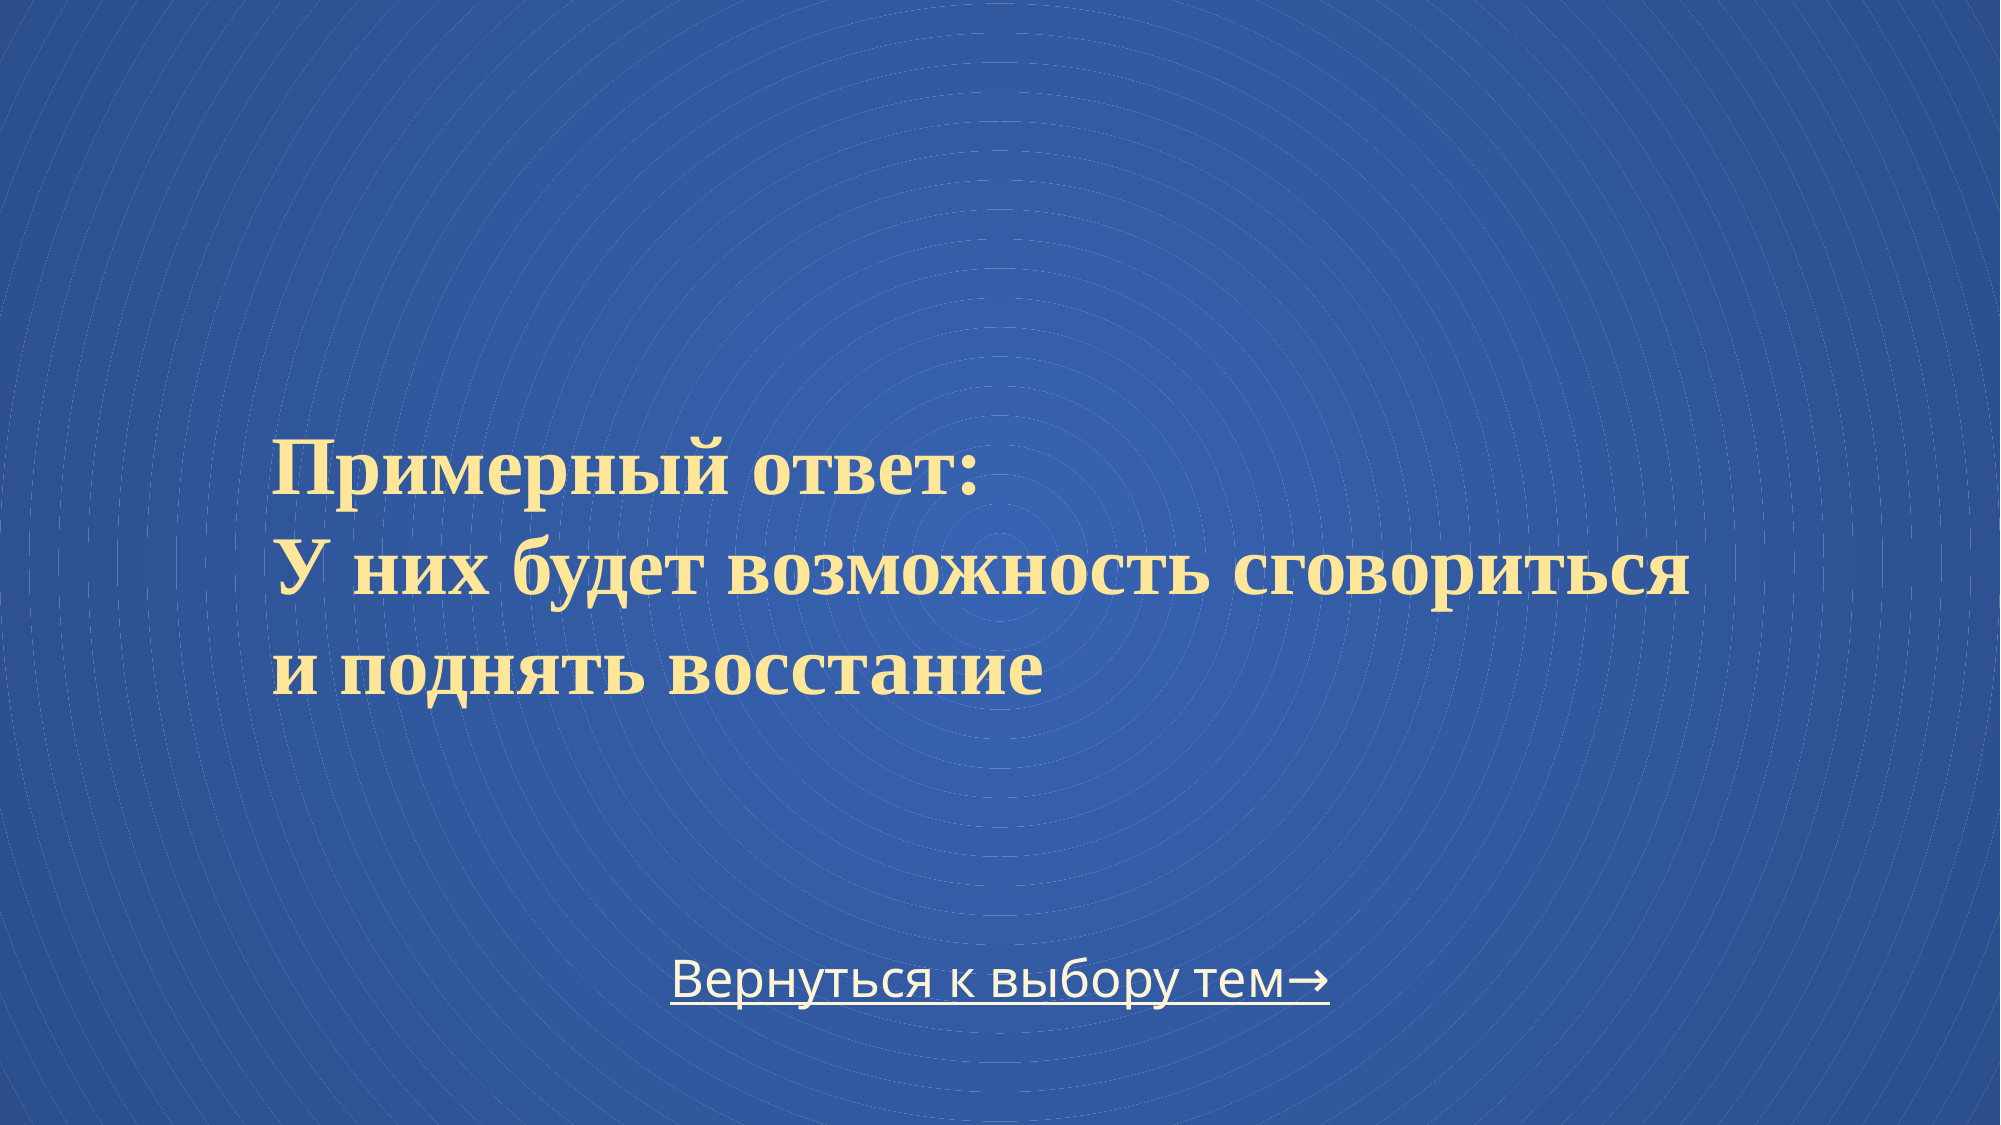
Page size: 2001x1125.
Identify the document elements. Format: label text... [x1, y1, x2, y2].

text_box Примерный ответ: У них будет возможность сговориться и поднять восстание [256, 403, 1744, 719]
text_box Вернуться к выбору тем→ [655, 938, 1345, 1024]
